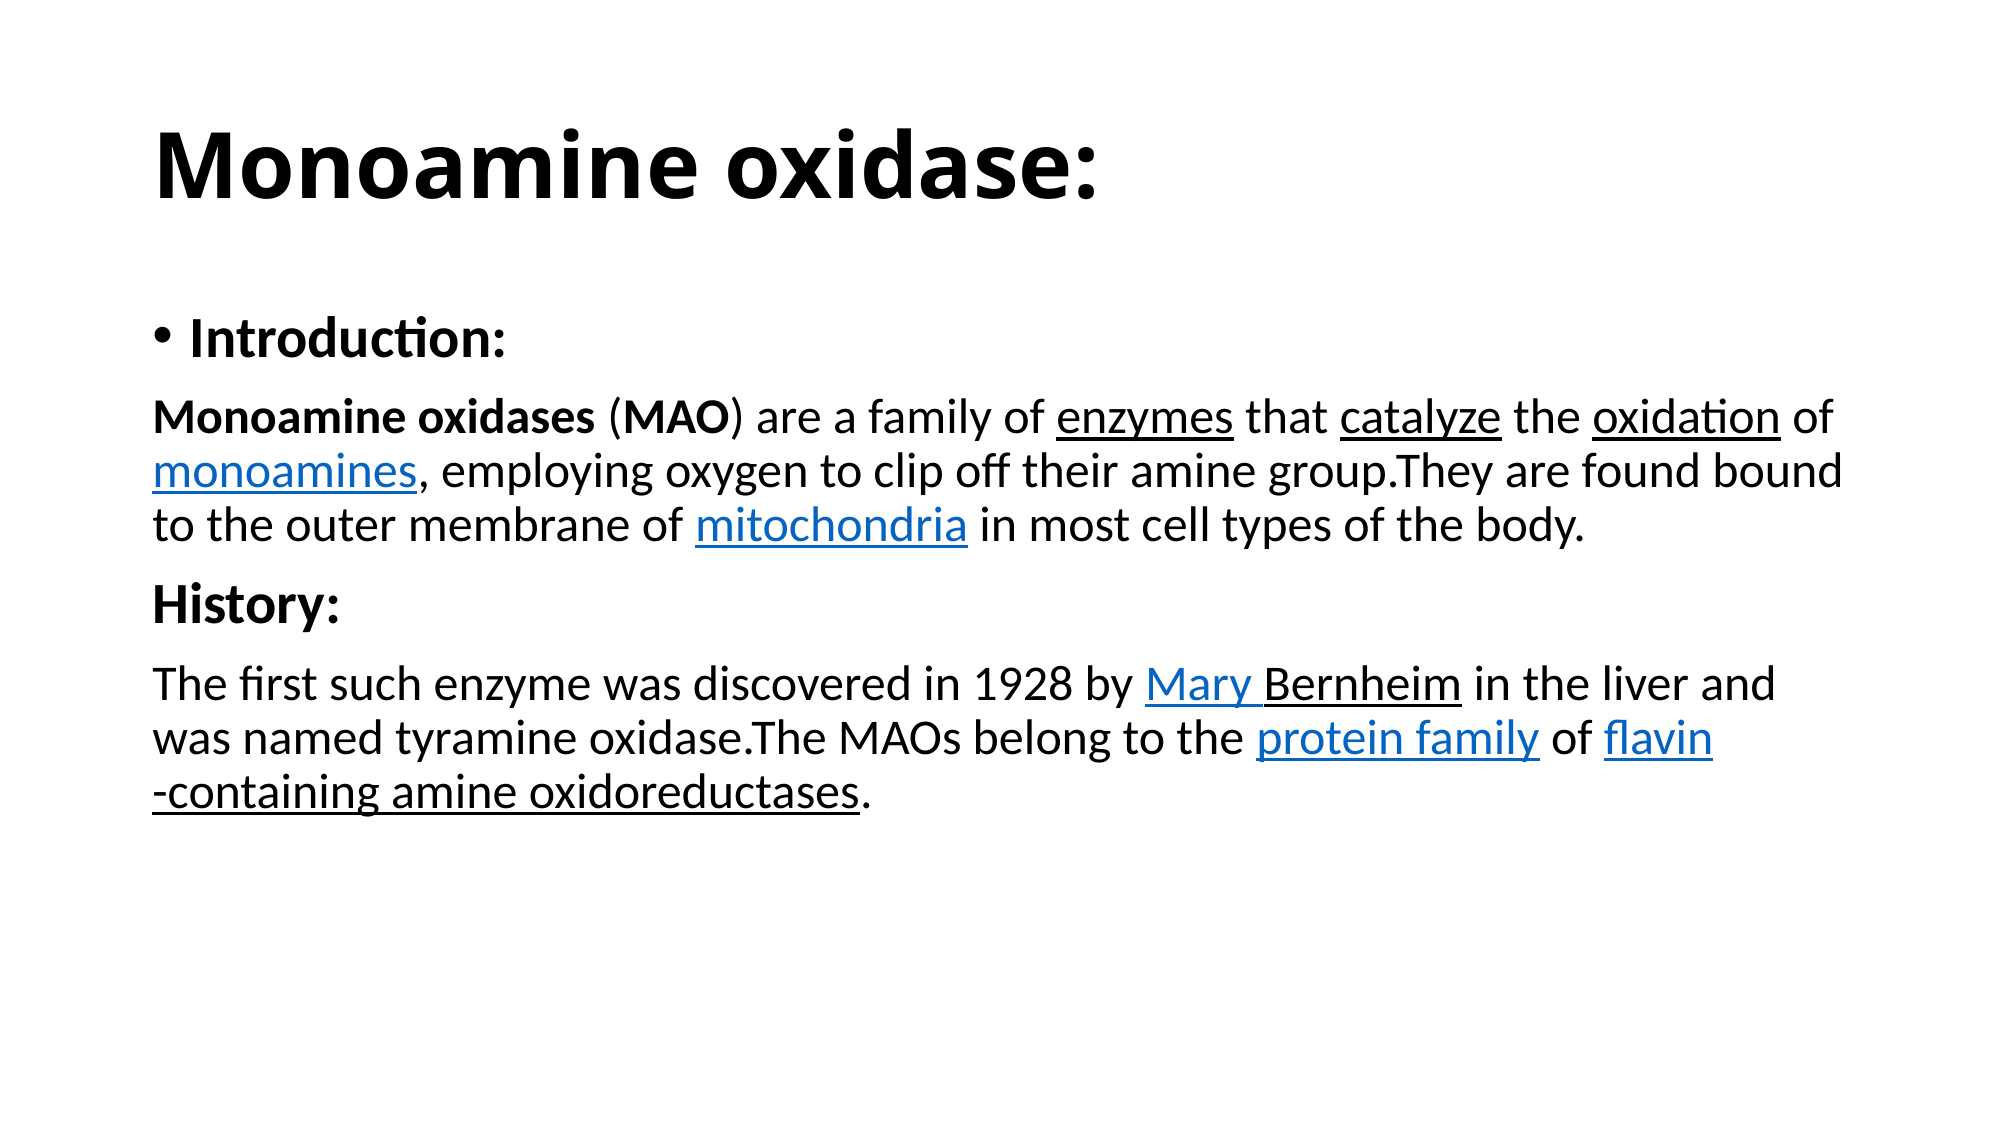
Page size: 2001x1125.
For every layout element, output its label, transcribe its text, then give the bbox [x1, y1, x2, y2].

list Introduction: Monoamine oxidases (MAO) are a family of enzymes that catalyze the oxidation of monoamines, employing oxygen to clip off their amine group.They are found bound to the outer membrane of mitochondria in most cell types of the body. History: The first such enzyme was discovered in 1928 by Mary Bernheim in the liver and was named tyramine oxidase.The MAOs belong to the protein family of flavin-containing amine oxidoreductases. [137, 299, 1863, 1014]
title Monoamine oxidase: [137, 59, 1863, 278]
